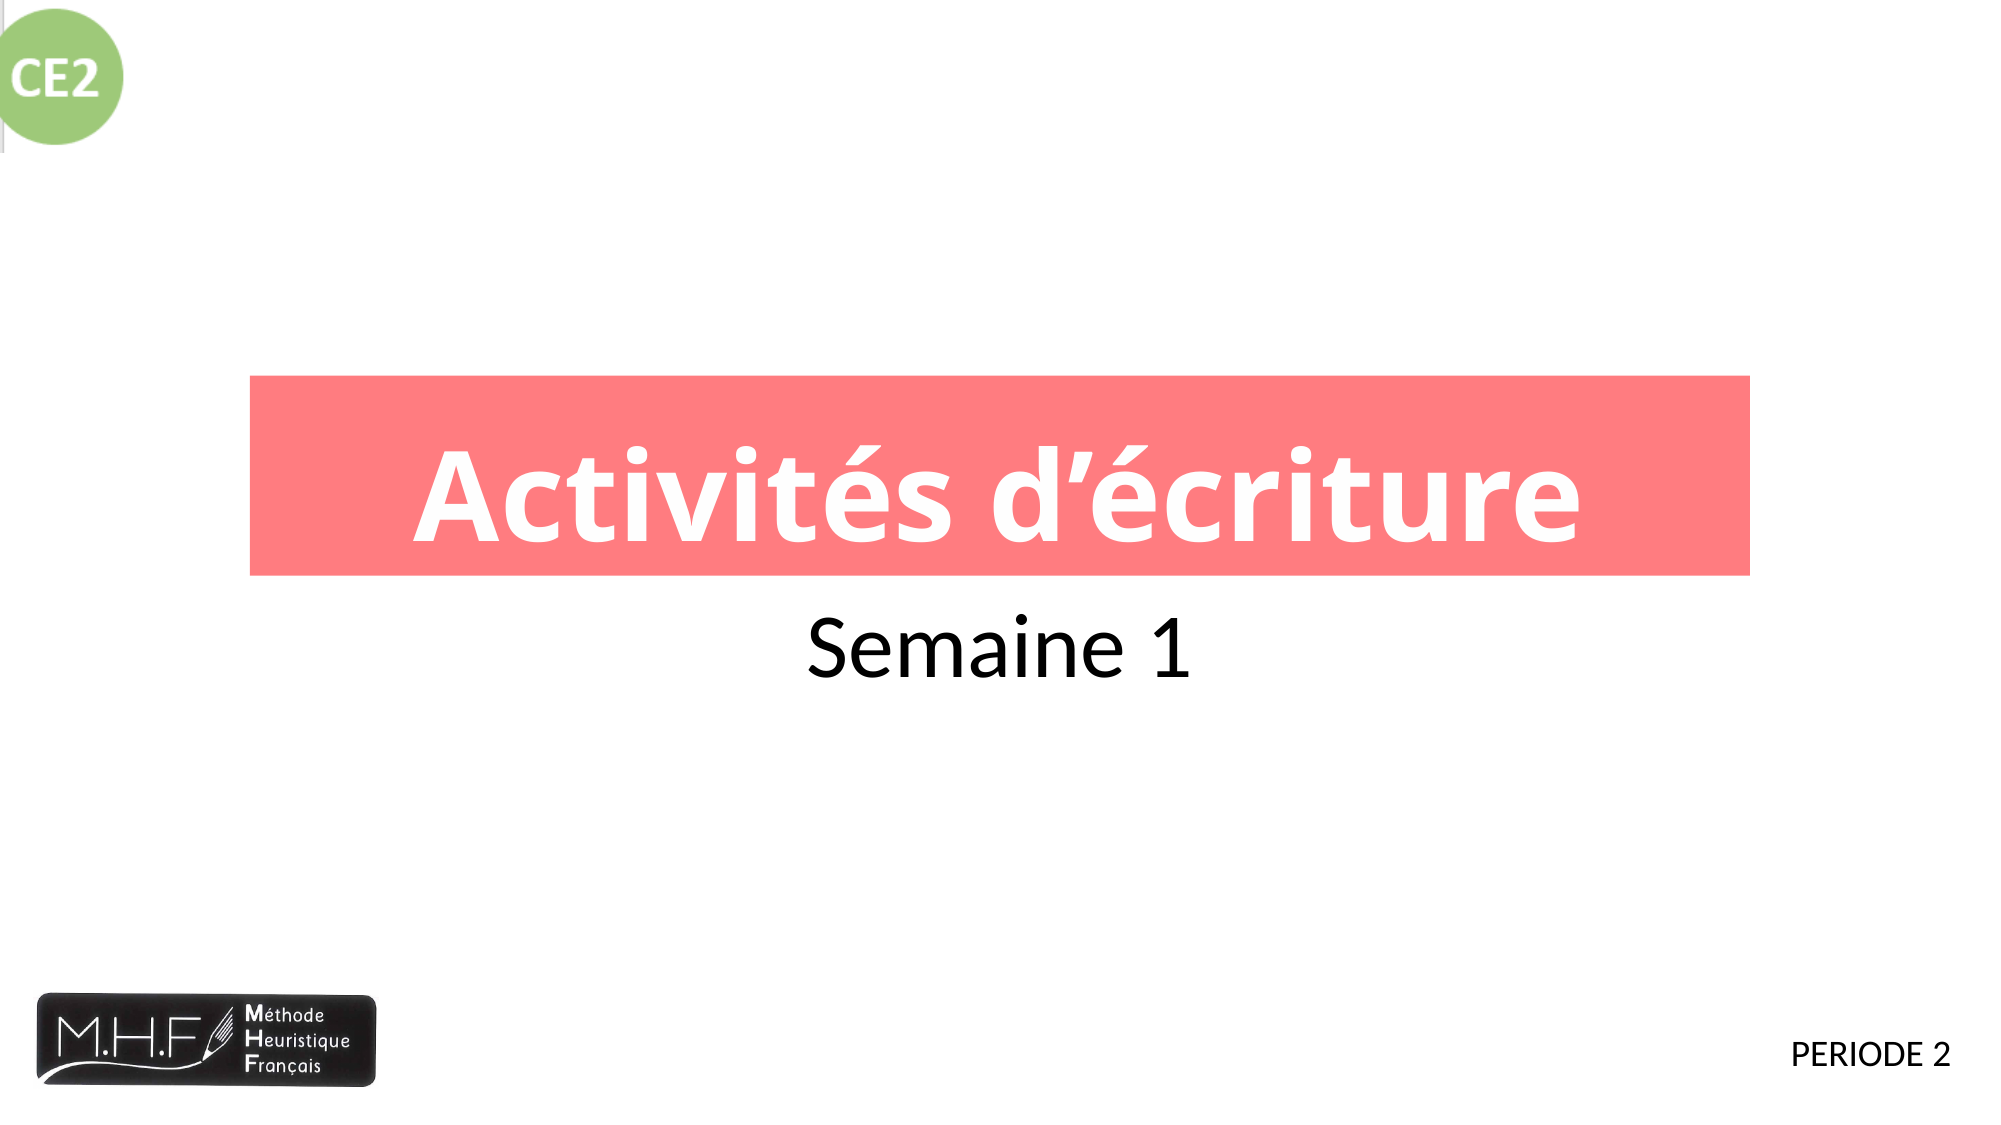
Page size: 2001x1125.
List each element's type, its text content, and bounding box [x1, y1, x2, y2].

picture [0, 0, 132, 153]
title Activités d’écriture [249, 375, 1750, 576]
picture [33, 990, 379, 1089]
subtitle Semaine 1 [249, 590, 1750, 863]
text_box PERIODE 2 [1362, 1021, 1967, 1082]
